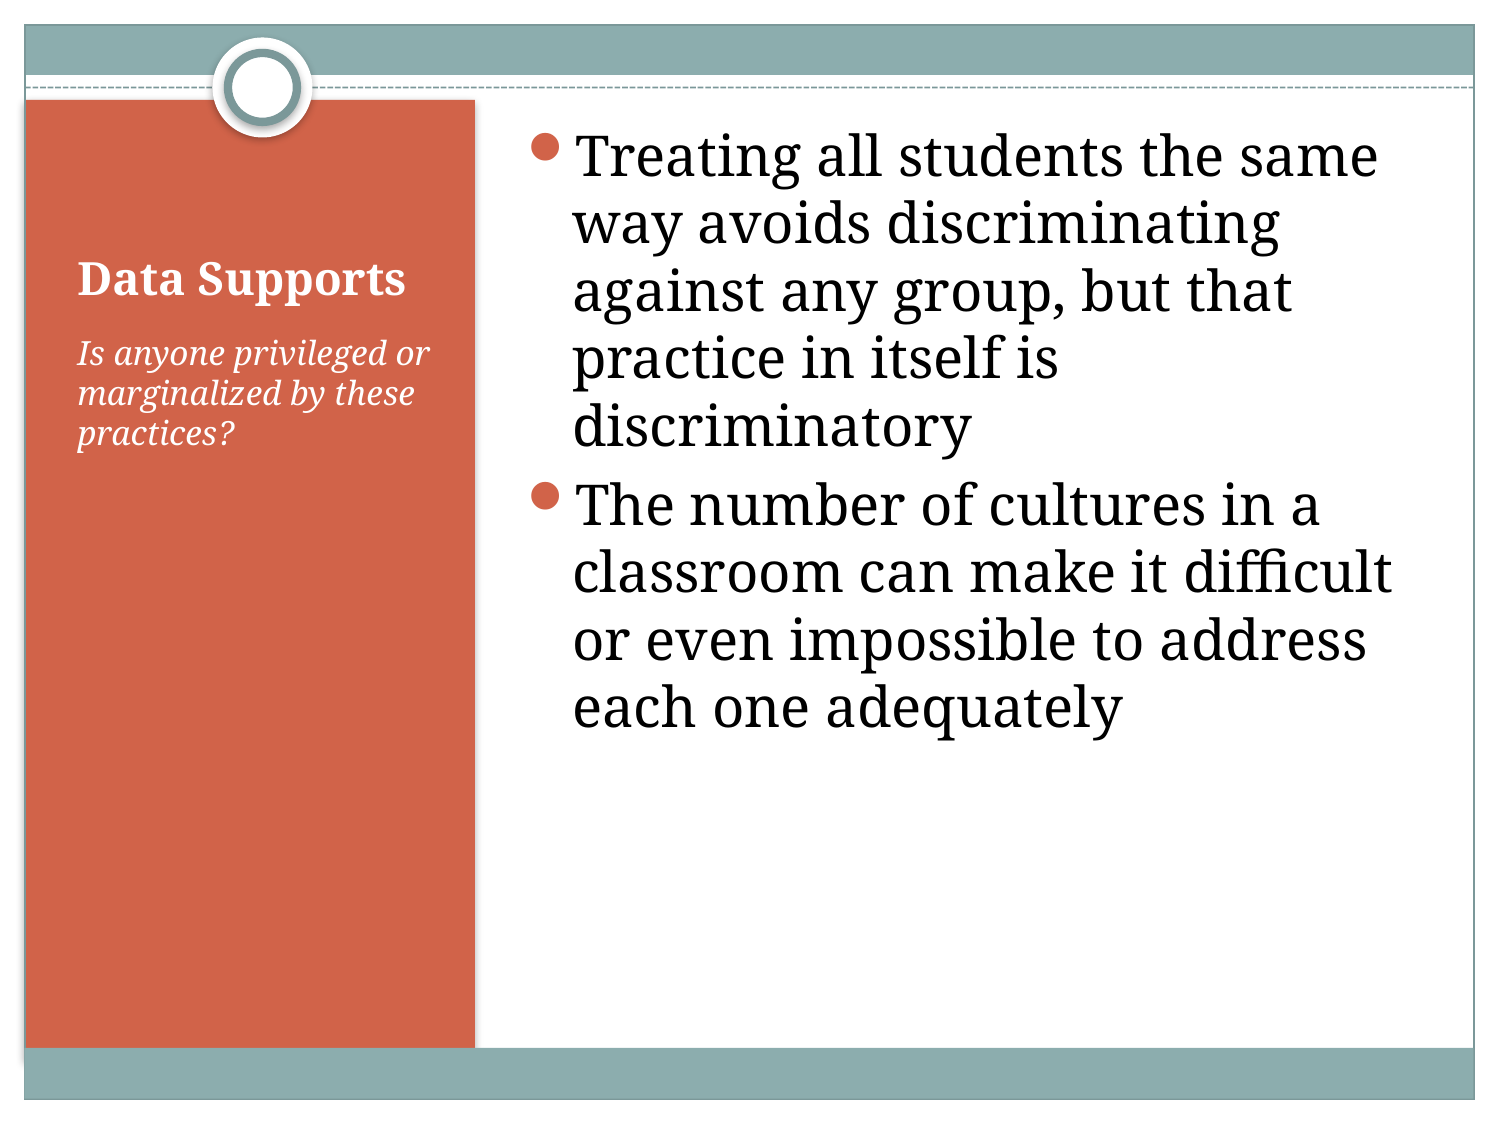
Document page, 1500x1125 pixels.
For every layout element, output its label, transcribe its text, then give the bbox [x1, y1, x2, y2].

list Treating all students the same way avoids discriminating against any group, but that practice in itself is discriminatory The number of cultures in a classroom can make it difficult or even impossible to address each one adequately [512, 112, 1438, 1000]
title Data Supports [62, 149, 450, 313]
list Is anyone privileged or marginalized by these practices? [62, 324, 450, 1005]
